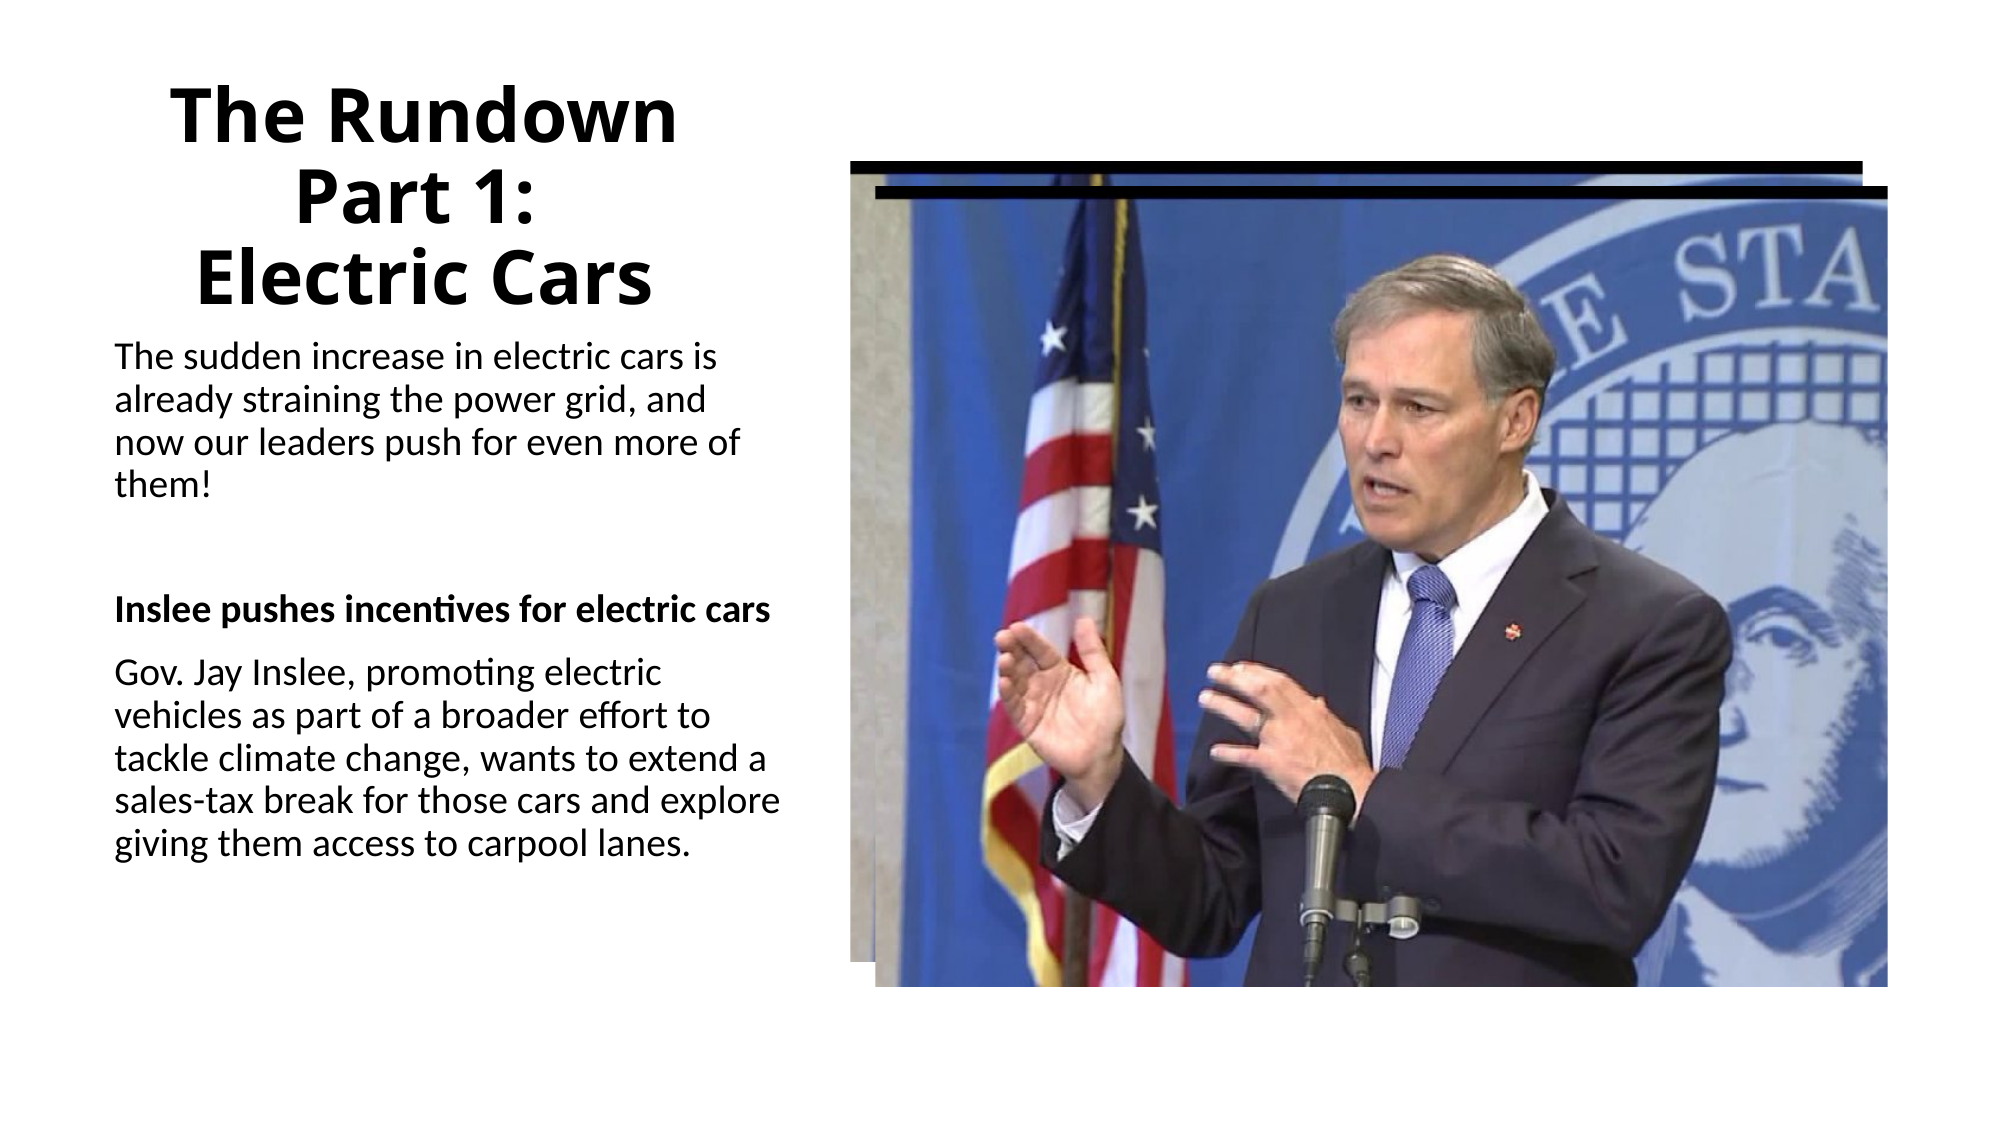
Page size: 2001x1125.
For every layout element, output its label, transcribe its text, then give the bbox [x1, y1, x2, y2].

title The Rundown Part 1: Electric Cars [78, 65, 772, 328]
picture [850, 161, 1888, 987]
list The sudden increase in electric cars is already straining the power grid, and now our leaders push for even more of them! Inslee pushes incentives for electric cars Gov. Jay Inslee, promoting electric vehicles as part of a broader effort to tackle climate change, wants to extend a sales-tax break for those cars and explore giving them access to carpool lanes. [99, 327, 800, 954]
